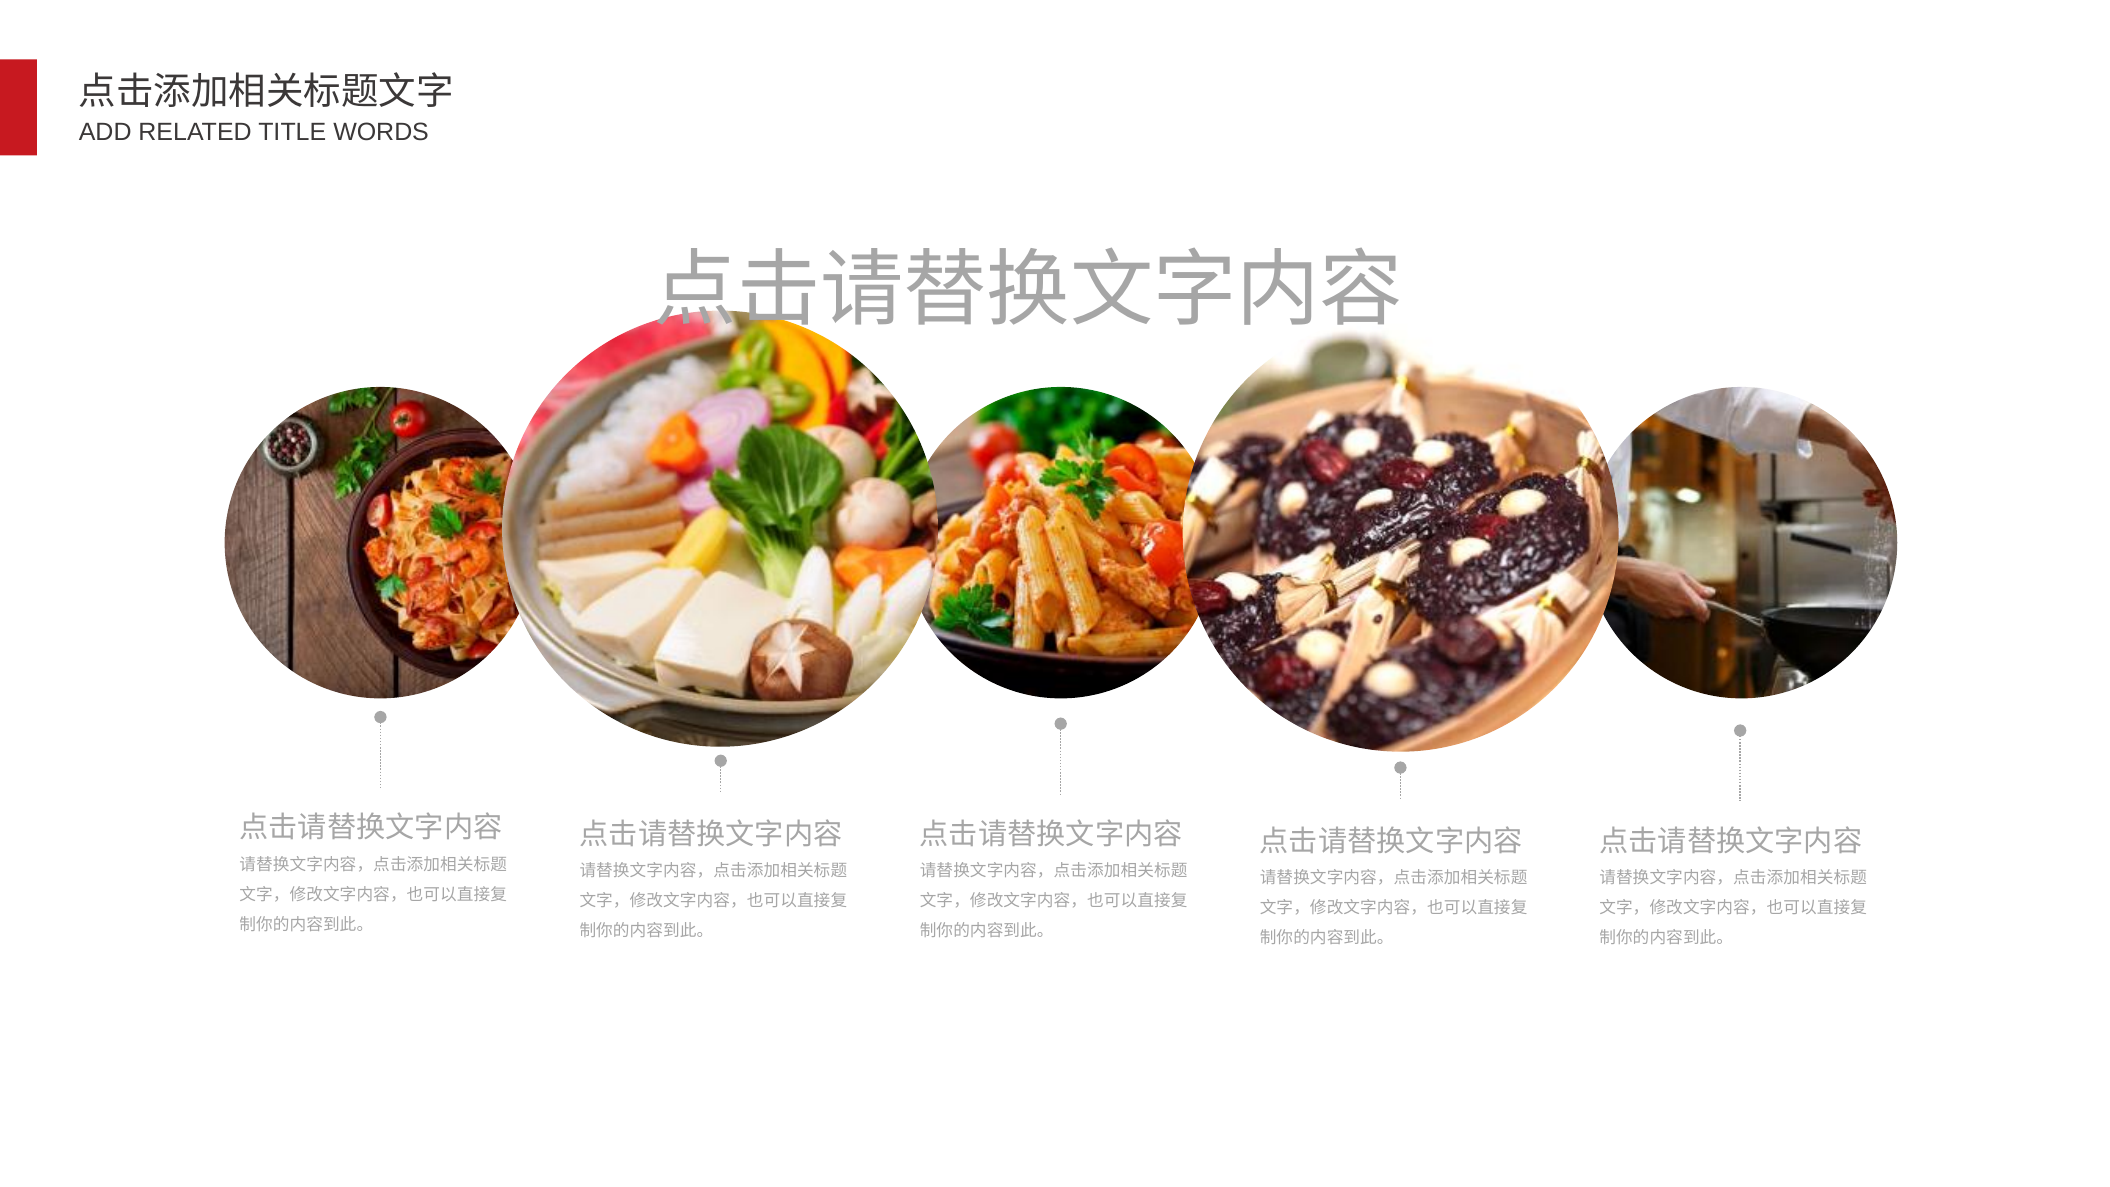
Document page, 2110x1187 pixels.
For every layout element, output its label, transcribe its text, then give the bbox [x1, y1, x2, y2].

text_box 点击添加相关标题文字 [62, 59, 470, 121]
text_box 点击请替换文字内容 [639, 178, 1471, 343]
text_box [1604, 385, 1899, 700]
text_box 点击请替换文字内容 请替换文字内容，点击添加相关标题文字，修改文字内容，也可以直接复制你的内容到此。 [1244, 794, 1557, 957]
text_box 点击请替换文字内容 请替换文字内容，点击添加相关标题文字，修改文字内容，也可以直接复制你的内容到此。 [564, 787, 877, 950]
text_box [501, 325, 940, 748]
text_box [223, 385, 519, 700]
text_box [1181, 326, 1620, 753]
text_box 点击请替换文字内容 请替换文字内容，点击添加相关标题文字，修改文字内容，也可以直接复制你的内容到此。 [224, 781, 537, 944]
text_box 点击请替换文字内容 请替换文字内容，点击添加相关标题文字，修改文字内容，也可以直接复制你的内容到此。 [1584, 794, 1897, 957]
text_box 点击请替换文字内容 请替换文字内容，点击添加相关标题文字，修改文字内容，也可以直接复制你的内容到此。 [904, 787, 1217, 950]
text_box ADD RELATED TITLE WORDS [62, 107, 446, 154]
text_box [922, 385, 1198, 700]
